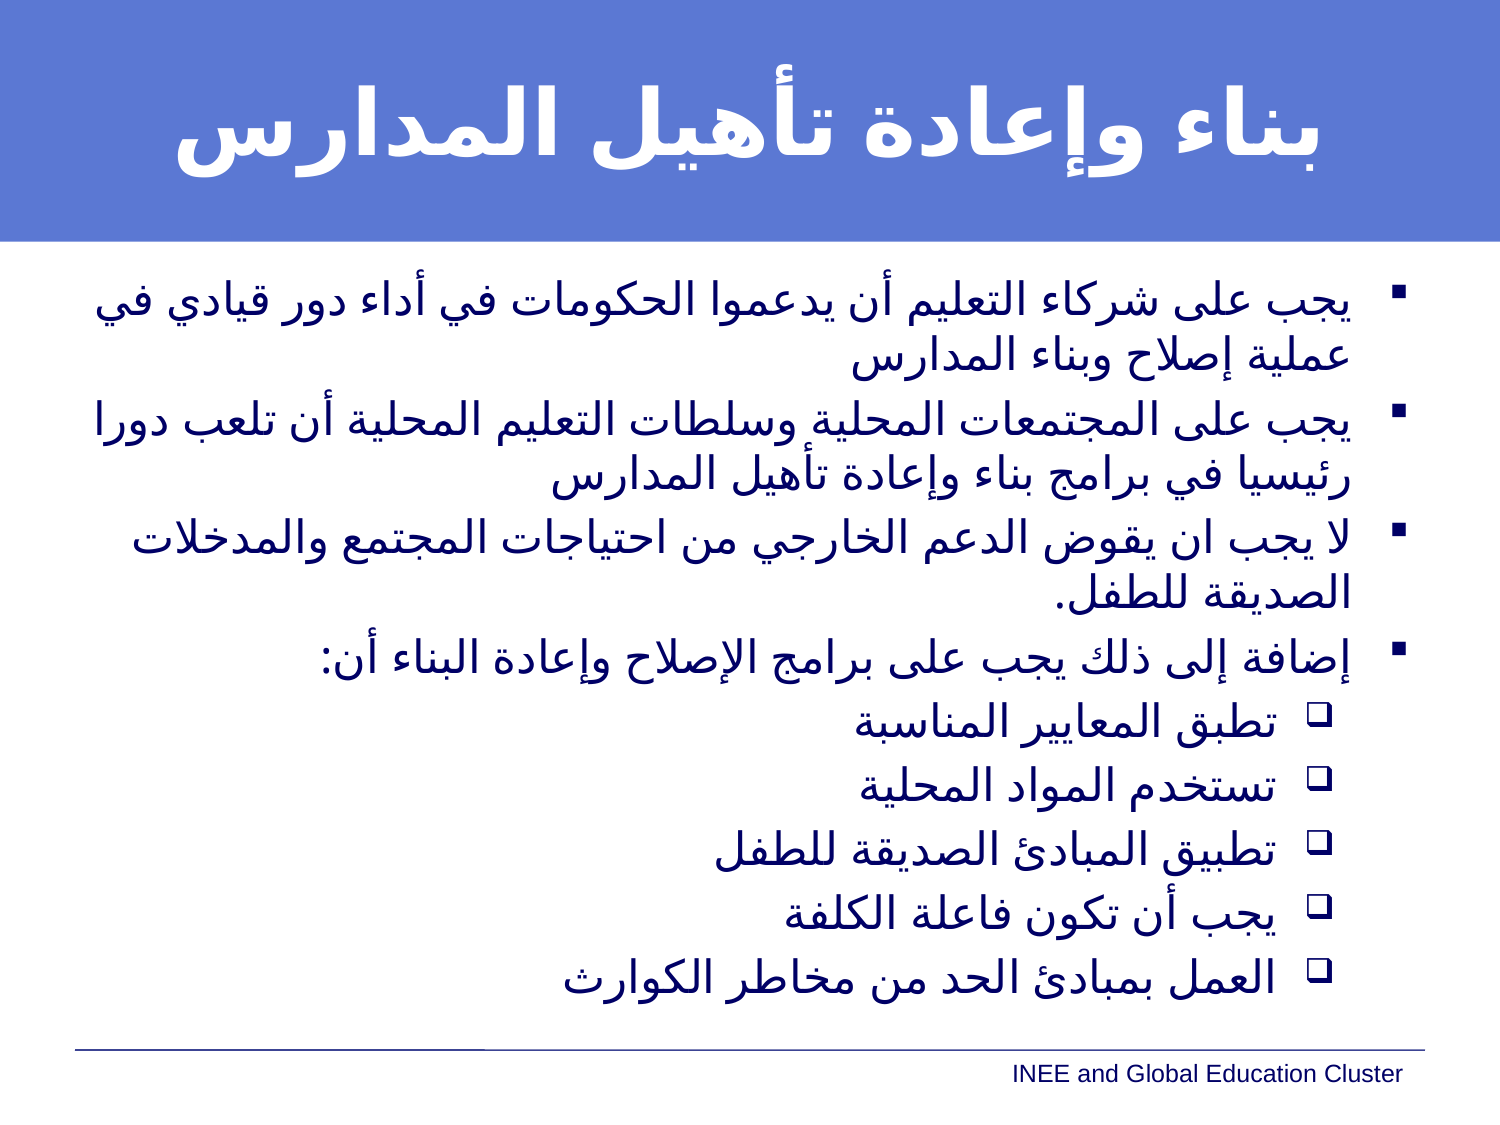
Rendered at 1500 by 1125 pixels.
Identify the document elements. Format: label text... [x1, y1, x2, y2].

footer INEE and Global Education Cluster [75, 1049, 1427, 1103]
title بناء وإعادة تأهيل المدارس [74, 24, 1426, 213]
list يجب على شركاء التعليم أن يدعموا الحكومات في أداء دور قيادي في عملية إصلاح وبناء المدارس يجب على المجتمعات المحلية وسلطات التعليم المحلية أن تلعب دورا رئيسيا في برامج بناء وإعادة تأهيل المدارس لا يجب ان يقوض الدعم الخارجي من احتياجات المجتمع والمدخلات الصديقة للطفل. إضافة إلى ذلك يجب على برامج الإصلاح وإعادة البناء أن: تطبق المعايير المناسبة تستخدم المواد المحلية تطبيق المبادئ الصديقة للطفل يجب أن تكون فاعلة الكلفة العمل بمبادئ الحد من مخاطر الكوارث [74, 262, 1426, 1006]
